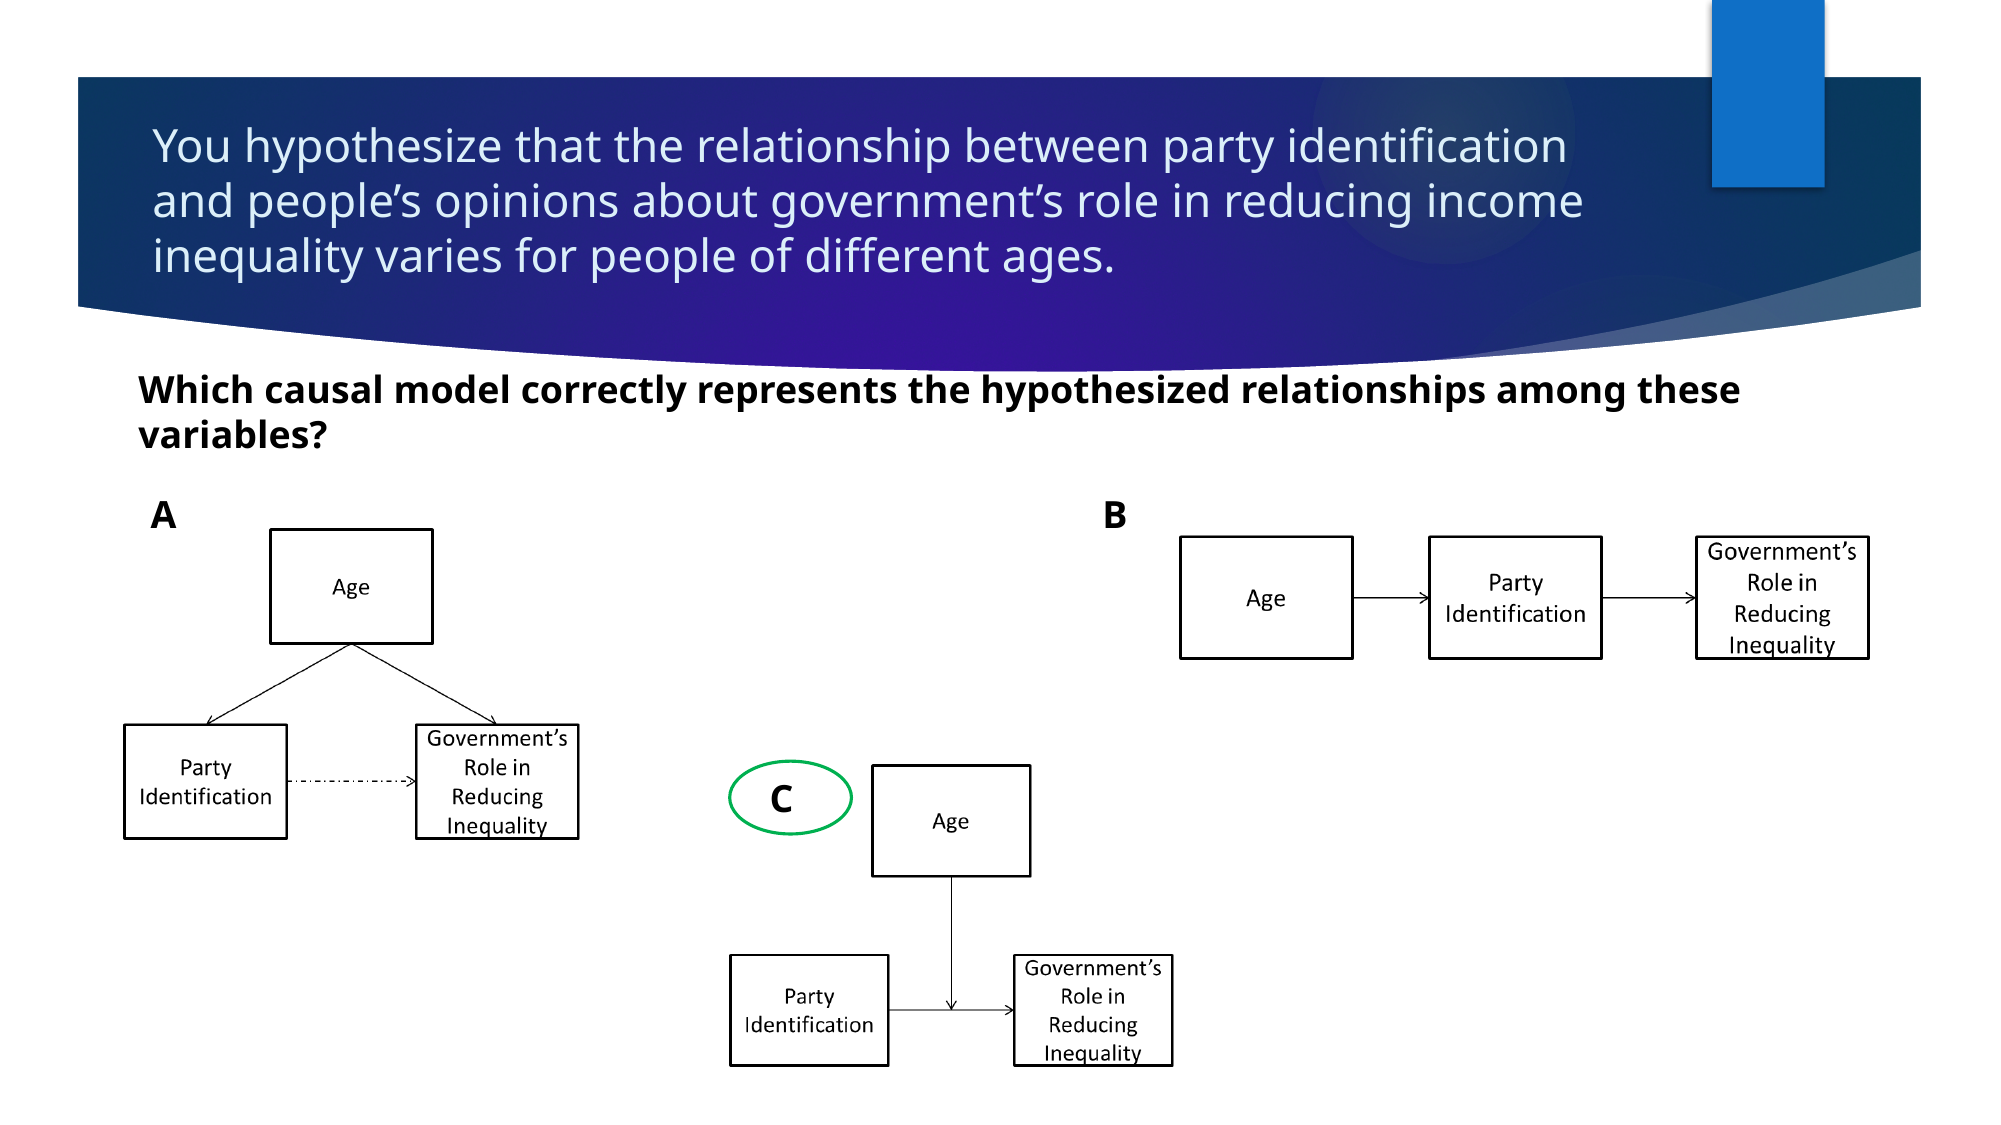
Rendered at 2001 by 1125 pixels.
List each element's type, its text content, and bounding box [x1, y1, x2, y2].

picture [1179, 526, 1877, 676]
picture [729, 764, 1180, 1081]
text_box A [135, 483, 249, 526]
text_box B [1087, 483, 1200, 544]
title You hypothesize that the relationship between party identification and people’s opinions about government’s role in reducing income inequality varies for people of different ages. [137, 105, 1675, 294]
picture [123, 528, 587, 855]
text_box Which causal model correctly represents the hypothesized relationships among these variables? [123, 354, 1924, 468]
